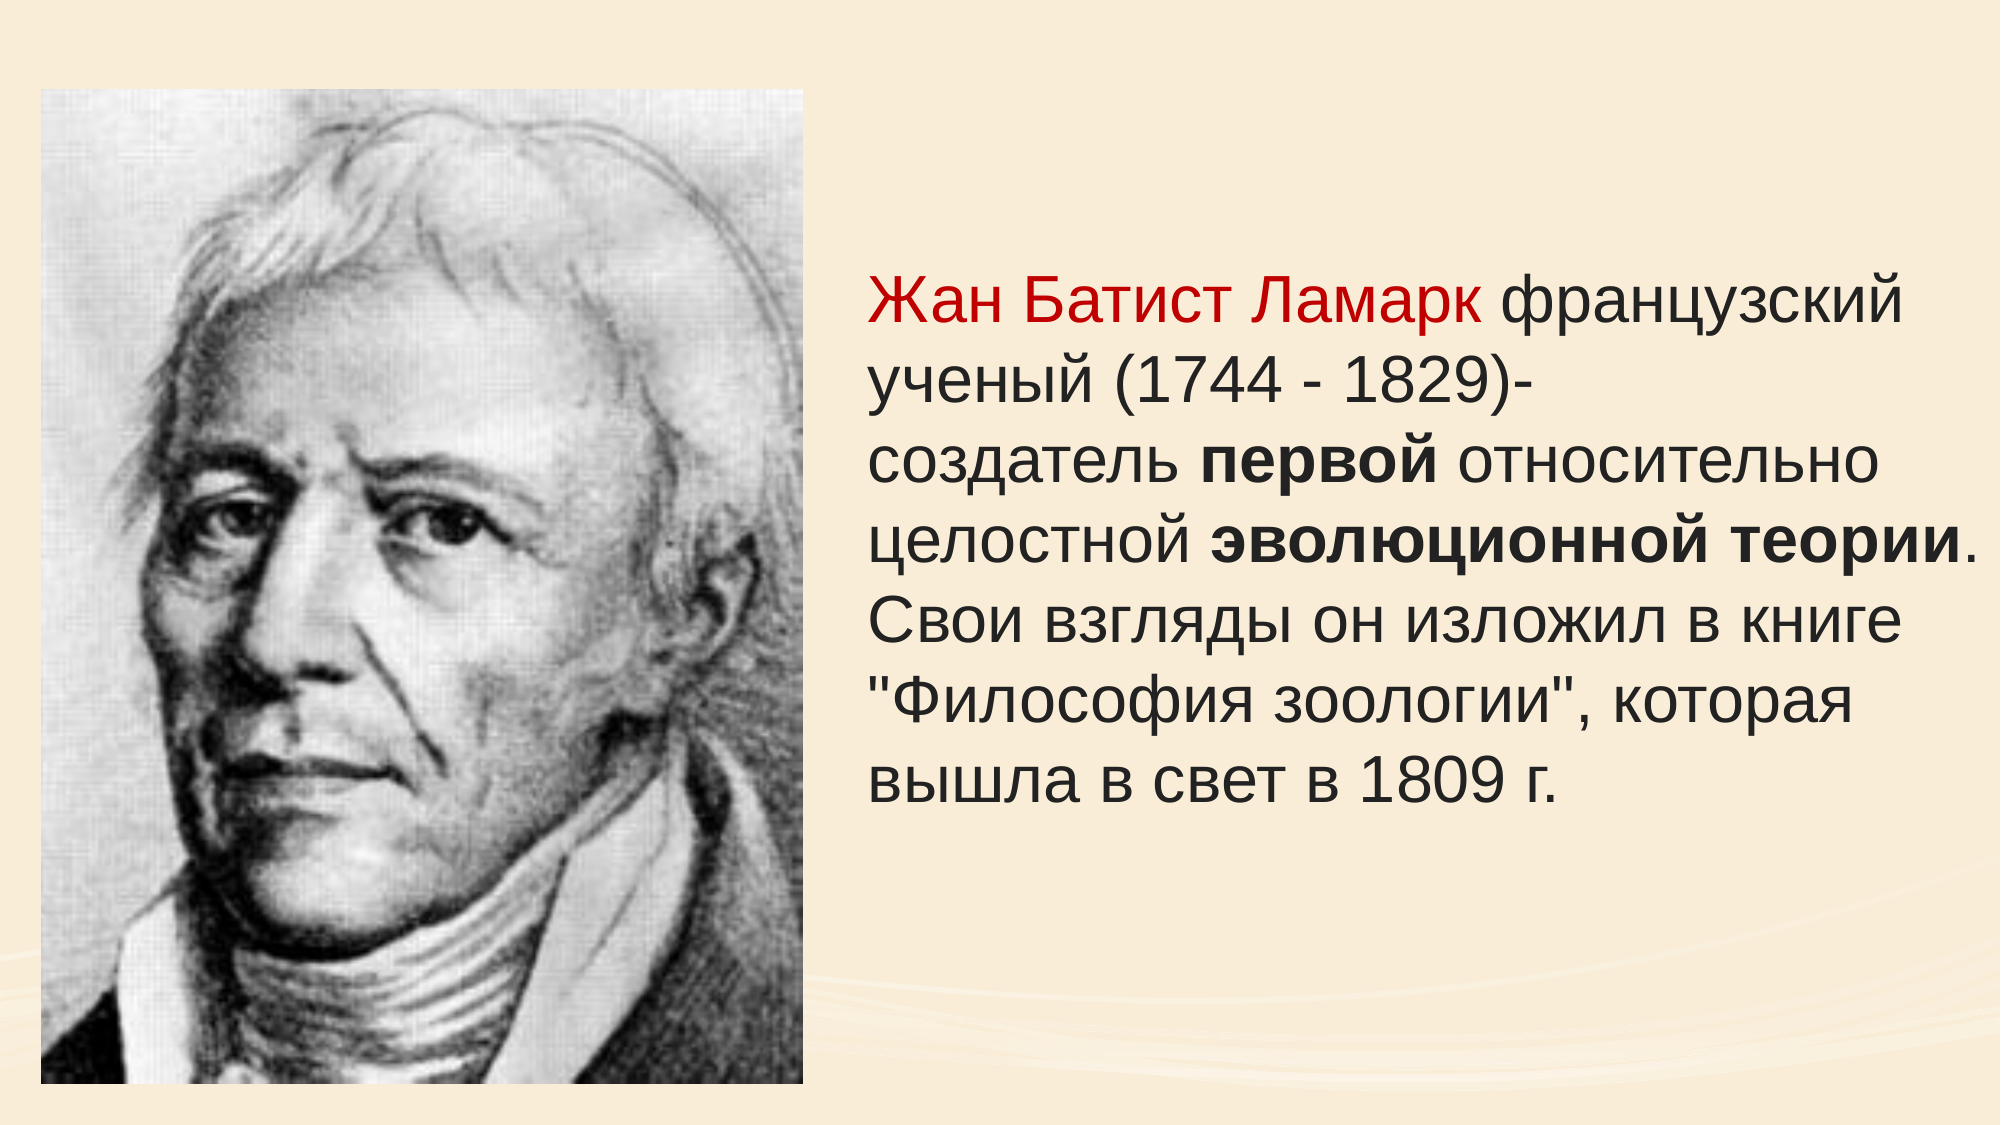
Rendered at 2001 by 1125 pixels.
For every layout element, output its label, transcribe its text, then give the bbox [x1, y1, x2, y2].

picture [41, 89, 803, 1084]
text_box Жан Батист Ламарк французский ученый (1744 - 1829)- создатель первой относительно целостной эволюционной теории. Свои взгляды он изложил в книге "Философия зоологии", которая вышла в свет в 1809 г. [853, 248, 2000, 823]
